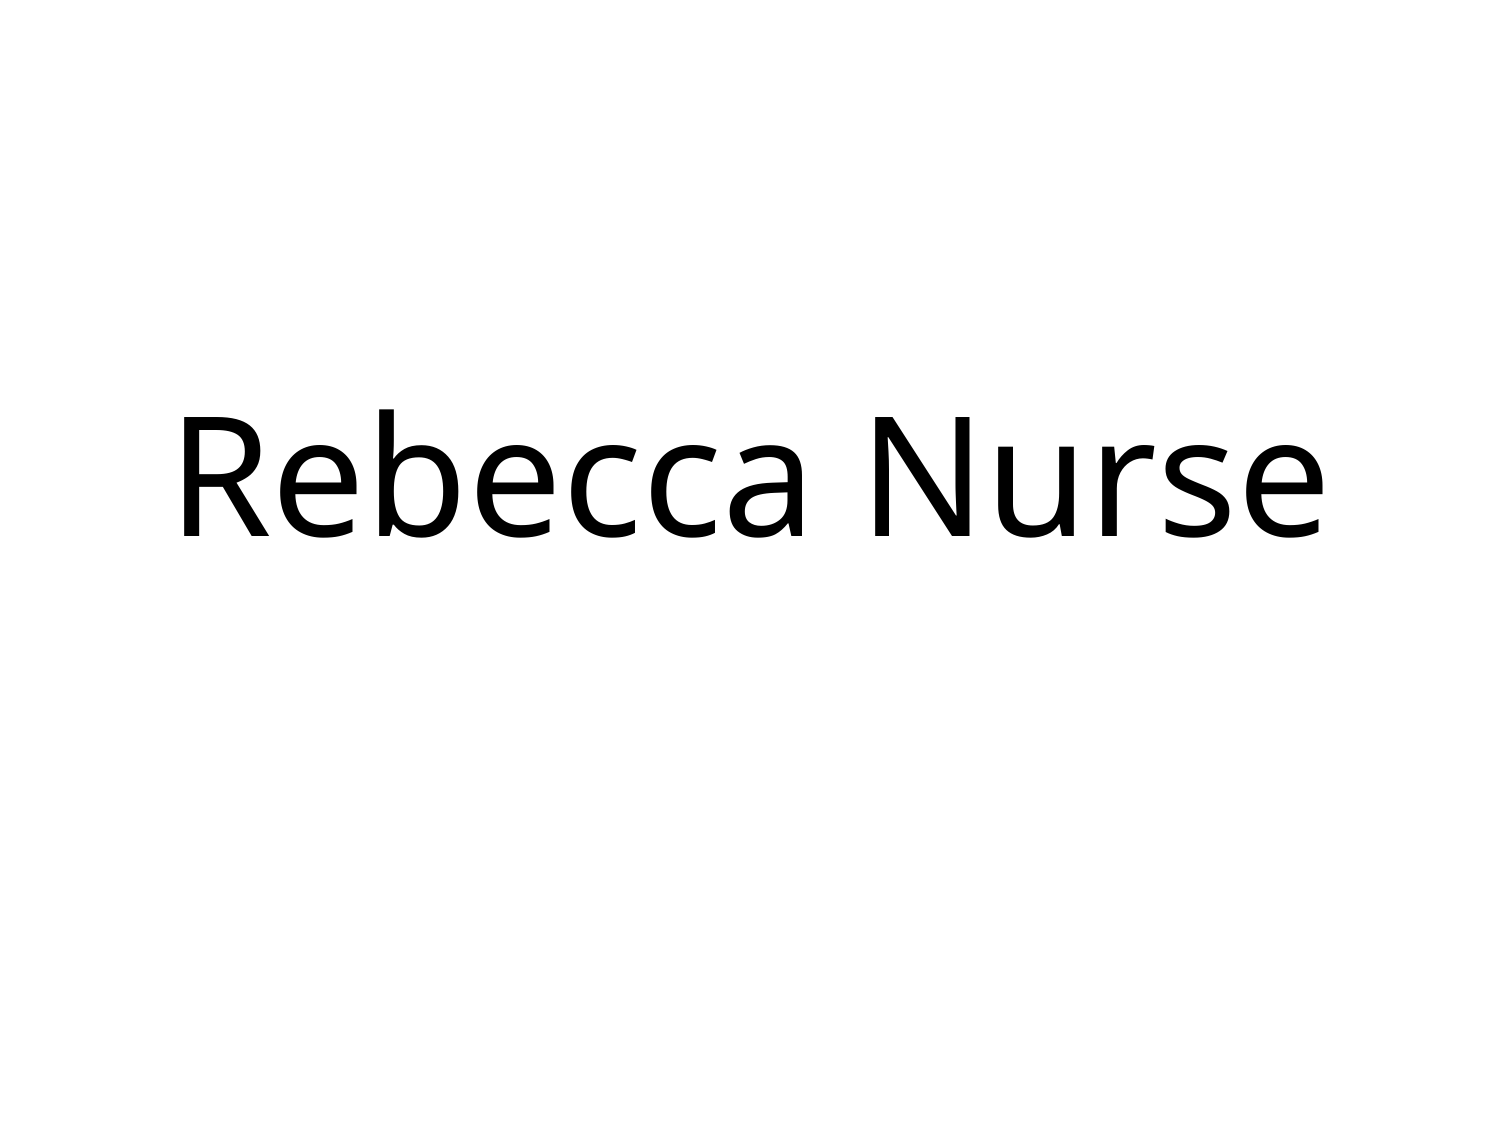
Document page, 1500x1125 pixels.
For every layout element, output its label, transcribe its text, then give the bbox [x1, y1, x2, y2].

title Rebecca Nurse [112, 349, 1388, 591]
